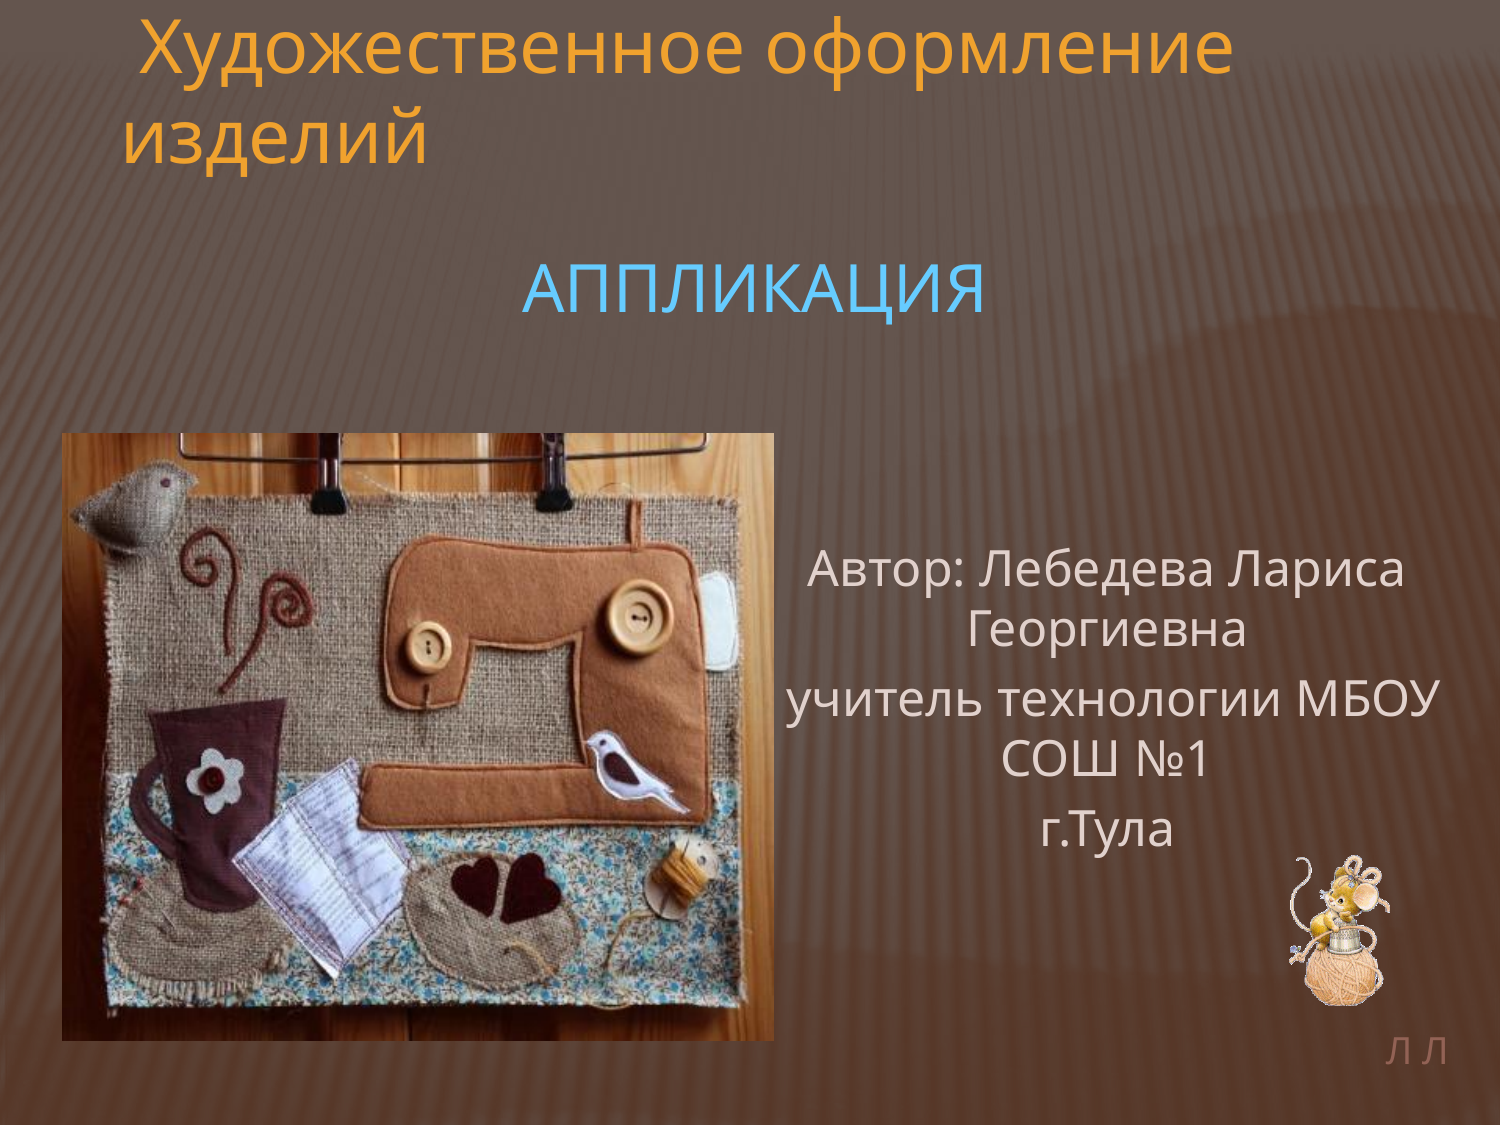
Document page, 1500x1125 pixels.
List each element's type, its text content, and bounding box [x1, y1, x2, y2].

text_box Художественное оформление изделий [105, 0, 1465, 367]
title Аппликация [105, 367, 1423, 457]
text_box Л Л [1371, 1019, 1500, 1080]
subtitle Автор: Лебедева Лариса Георгиевна учитель технологии МБОУ СОШ №1 г.Тула [783, 527, 1465, 864]
picture [1288, 855, 1391, 1006]
picture [62, 433, 774, 1042]
